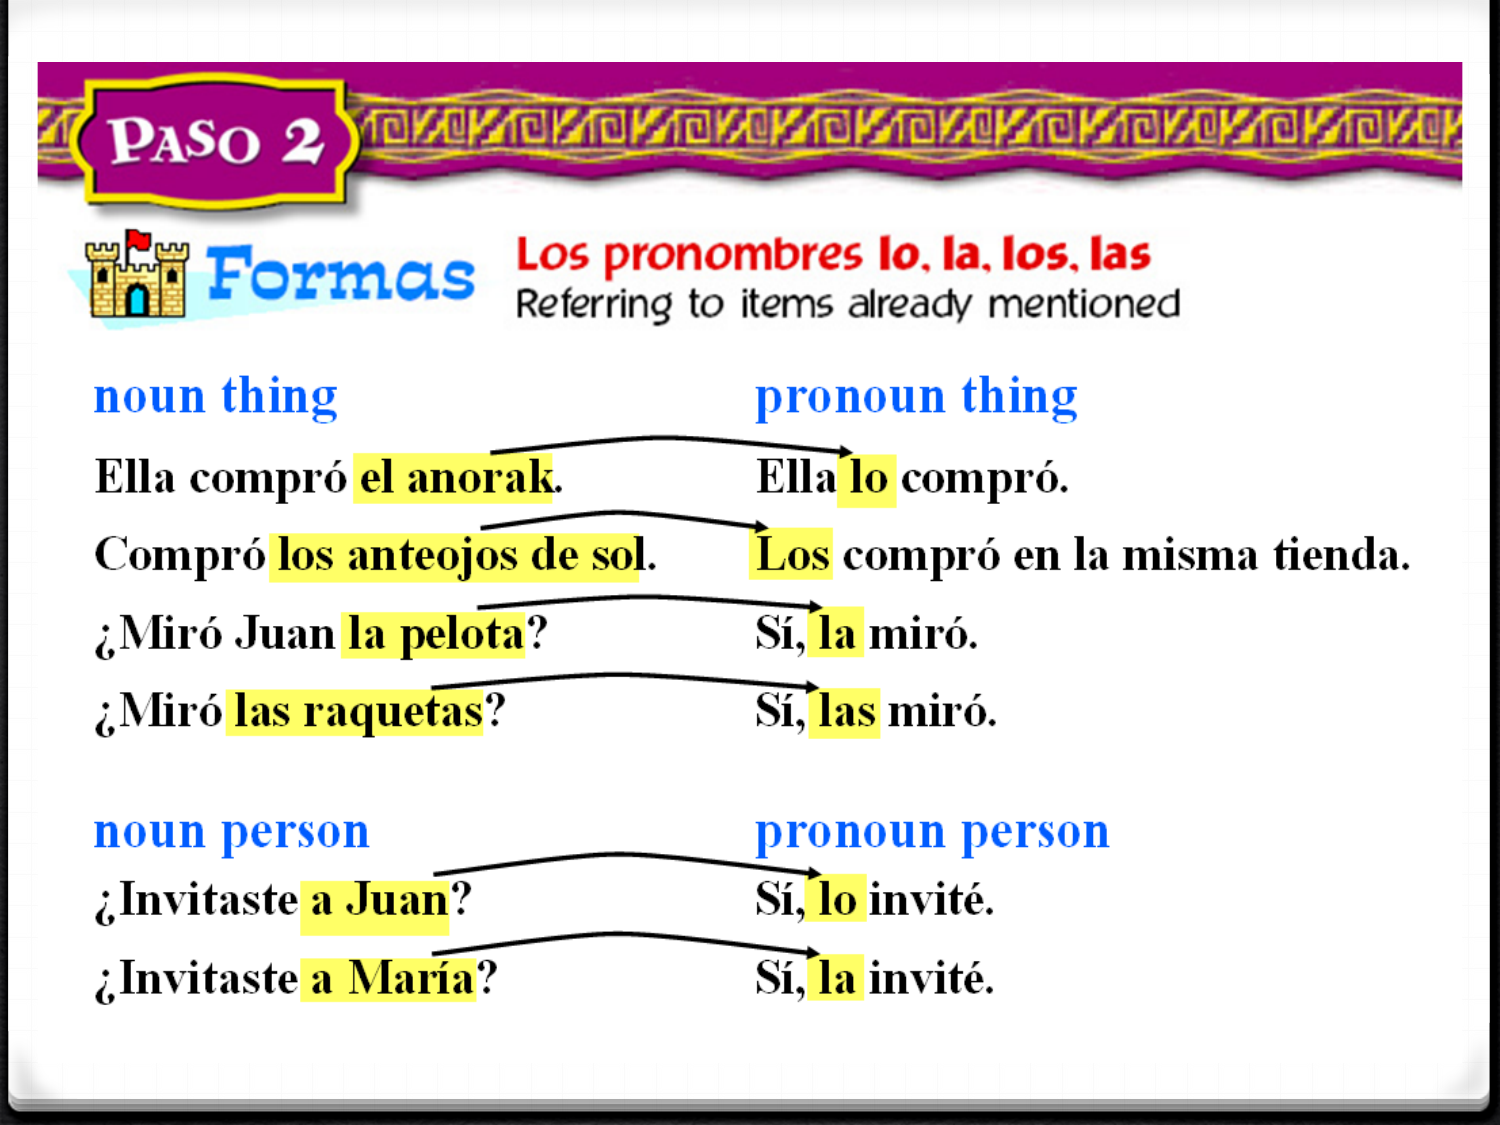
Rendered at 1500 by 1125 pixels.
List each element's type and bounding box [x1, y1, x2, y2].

picture [0, 0, 1500, 1125]
list [37, 62, 1463, 1063]
